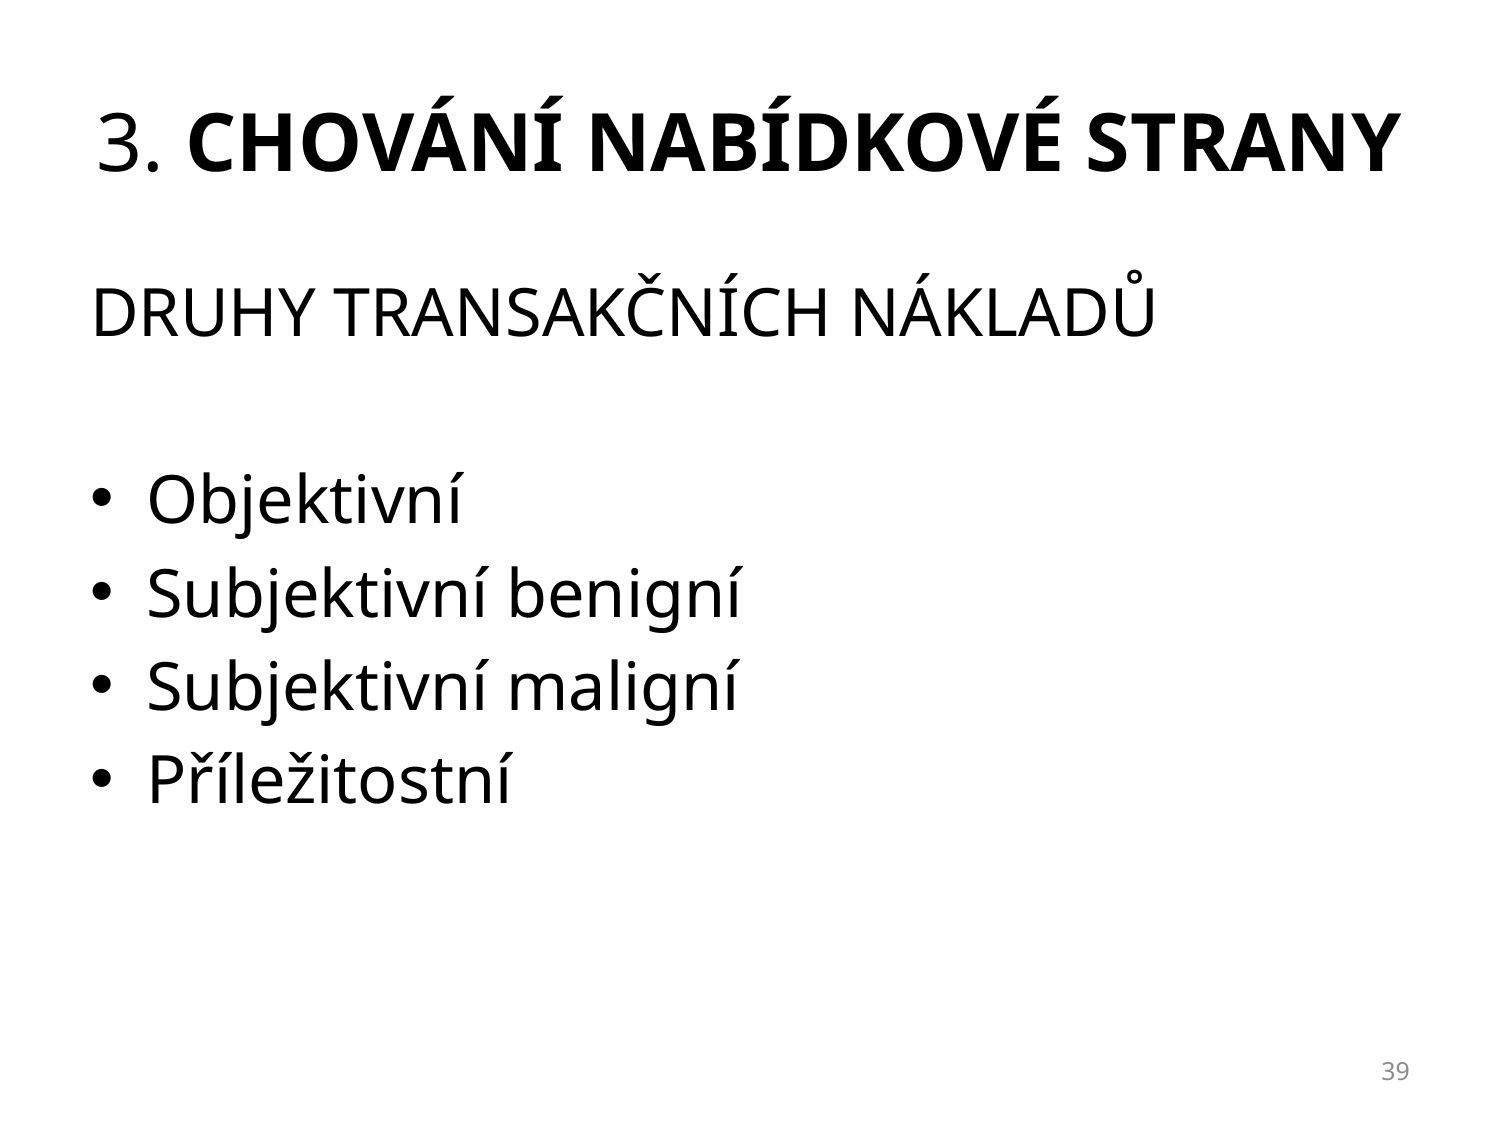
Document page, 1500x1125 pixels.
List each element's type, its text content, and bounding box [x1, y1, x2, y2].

slide_number 39 [1074, 1042, 1425, 1103]
list DRUHY TRANSAKČNÍCH NÁKLADŮ Objektivní Subjektivní benigní Subjektivní maligní Příležitostní [75, 262, 1425, 1005]
title 3. chování NABÍDKOVÉ strany [75, 45, 1425, 233]
